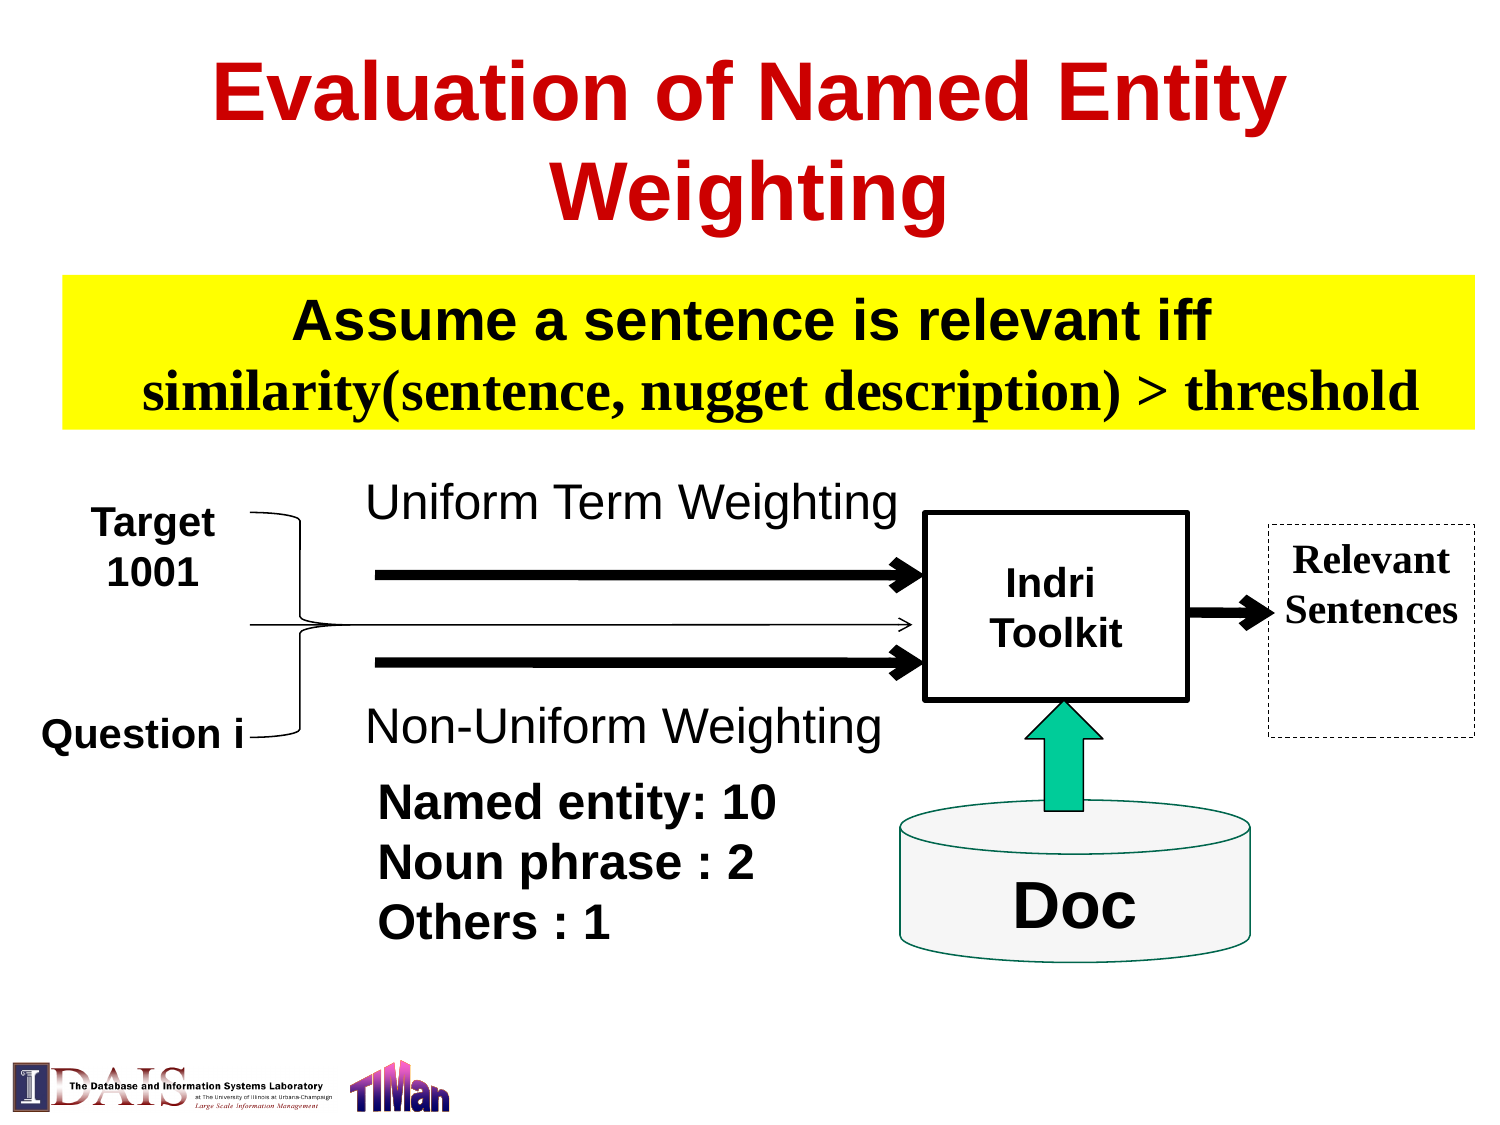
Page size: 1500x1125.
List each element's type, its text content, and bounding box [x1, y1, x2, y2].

text_box Relevant Sentences [1266, 523, 1477, 739]
title Evaluation of Named Entity Weighting [0, 49, 1500, 226]
text_box Target 1001 [75, 487, 119, 603]
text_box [124, 462, 1151, 958]
picture [12, 1062, 338, 1113]
text_box Indri Toolkit [1154, 510, 1190, 702]
text_box Assume a sentence is relevant iff similarity(sentence, nugget description) > threshold [62, 274, 1475, 430]
text_box Question i [25, 699, 119, 765]
text_box Doc [1153, 802, 1251, 960]
